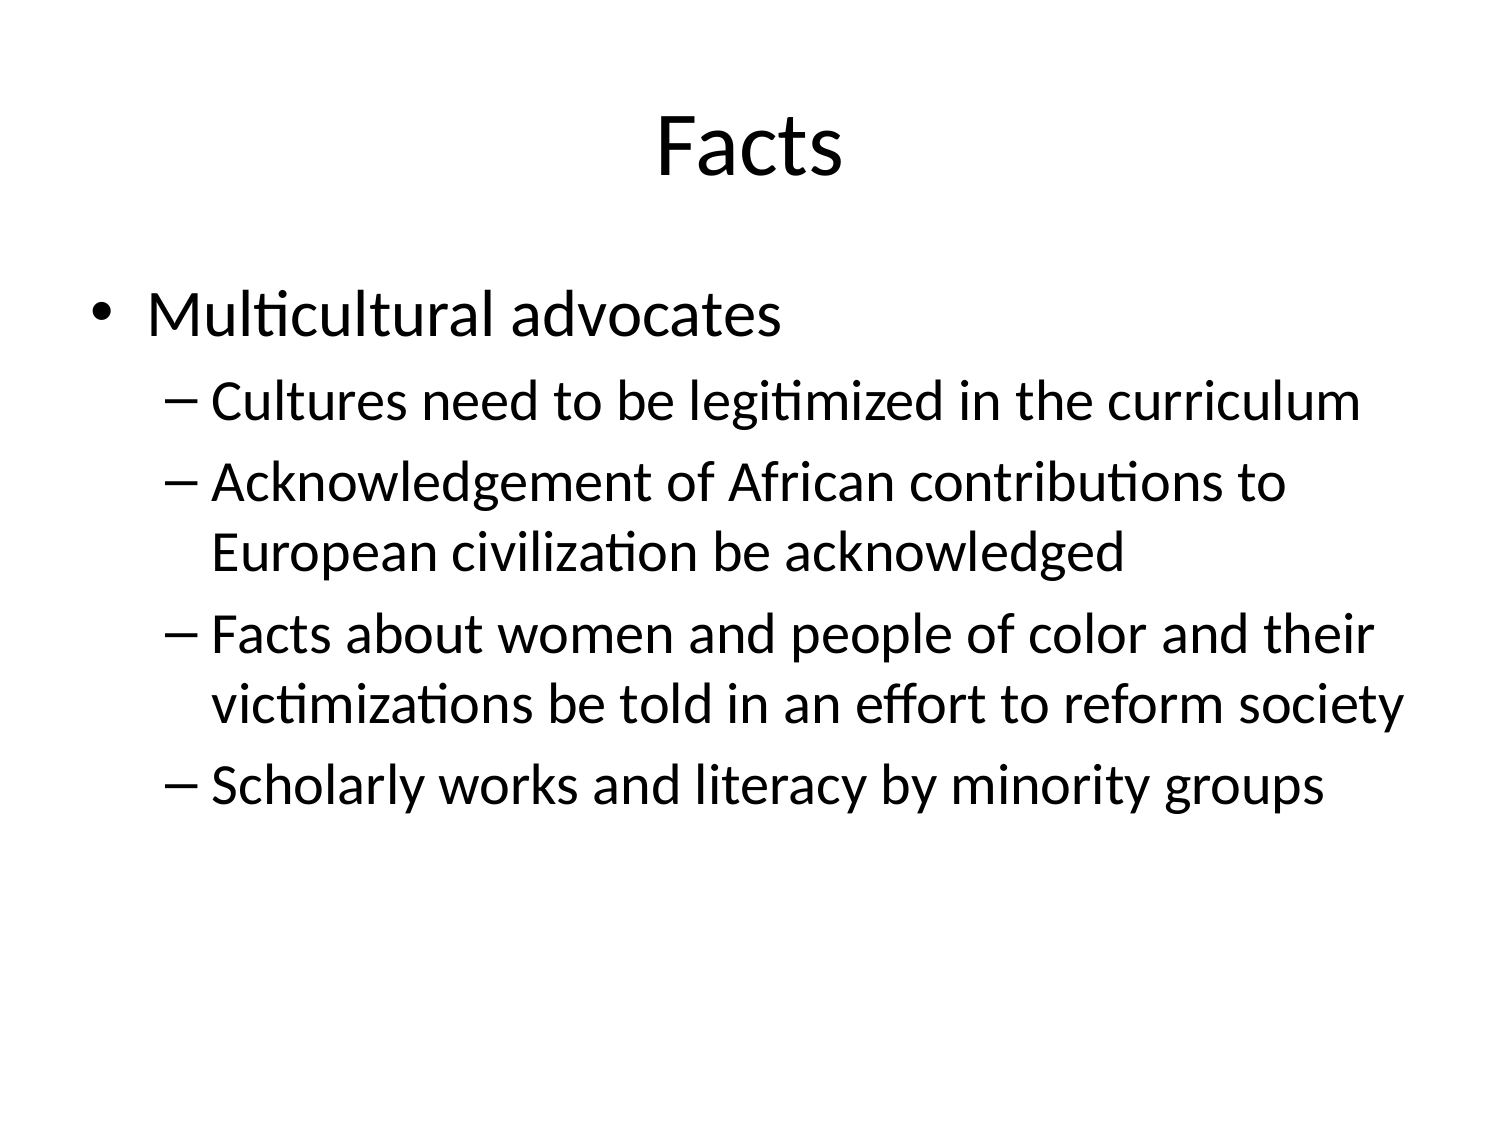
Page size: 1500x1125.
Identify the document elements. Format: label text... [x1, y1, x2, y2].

title Facts [75, 45, 1425, 233]
list Multicultural advocates Cultures need to be legitimized in the curriculum Acknowledgement of African contributions to European civilization be acknowledged Facts about women and people of color and their victimizations be told in an effort to reform society Scholarly works and literacy by minority groups [75, 262, 1425, 1005]
